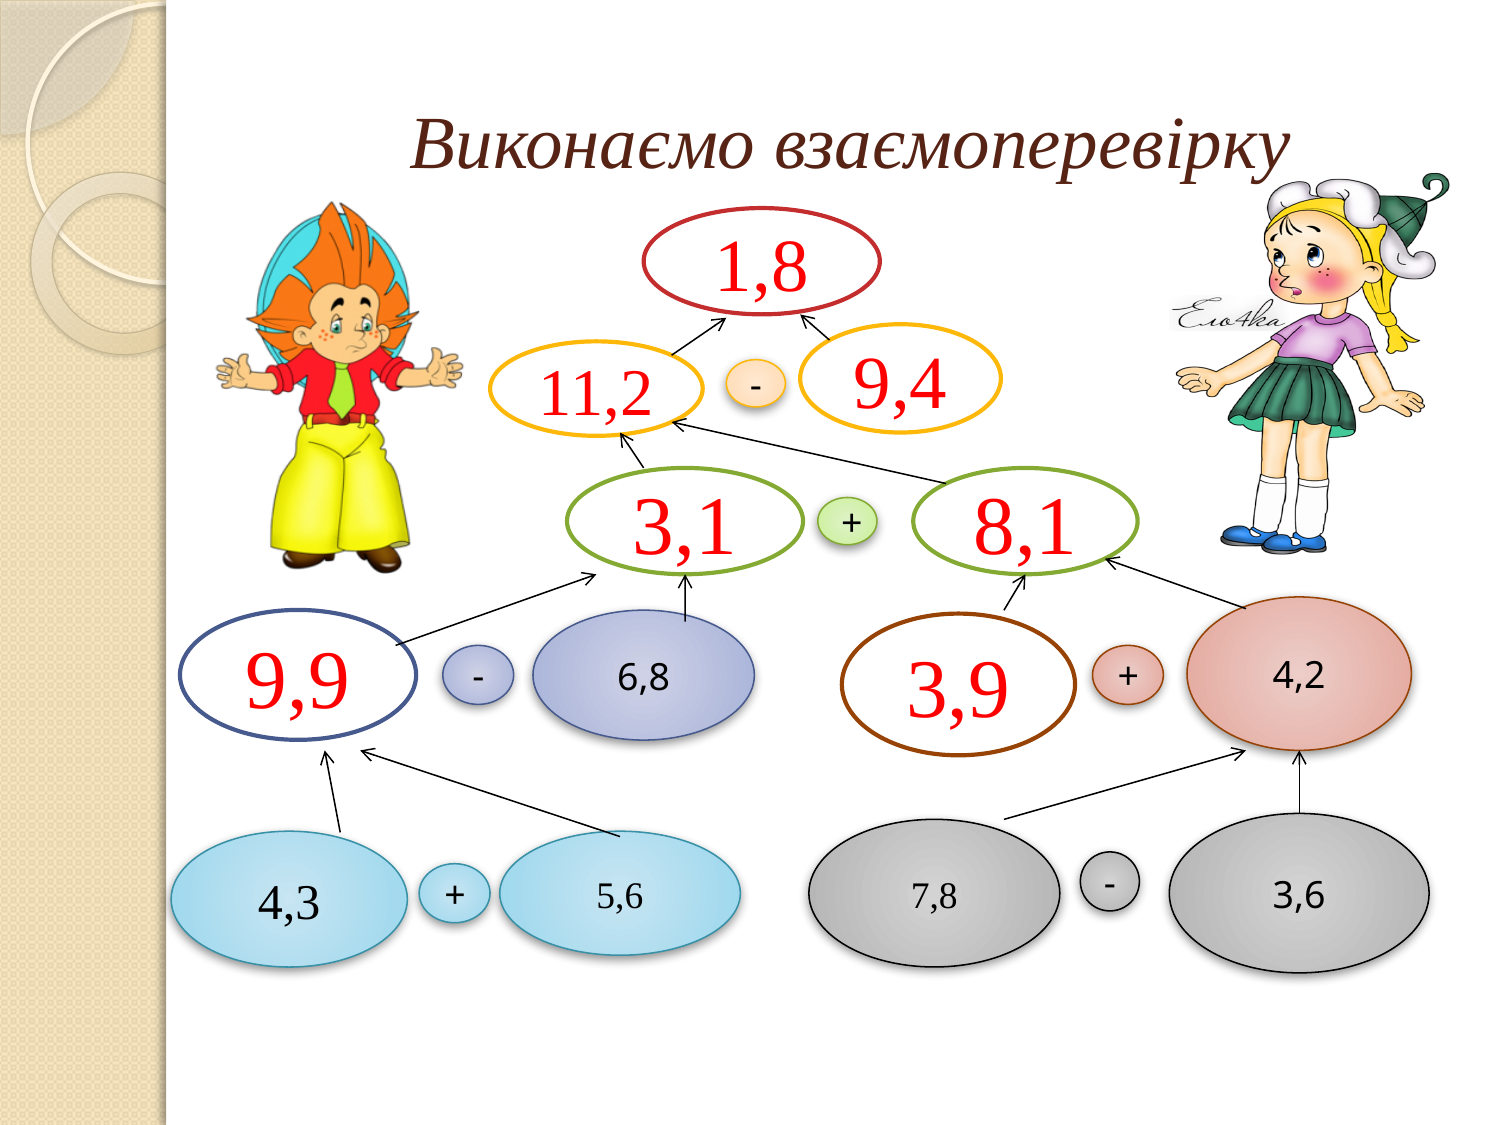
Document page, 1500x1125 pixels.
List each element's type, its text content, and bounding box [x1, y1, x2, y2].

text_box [619, 432, 644, 469]
text_box + [1091, 644, 1165, 706]
picture [1169, 168, 1464, 564]
text_box + [418, 862, 491, 924]
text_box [1003, 573, 1026, 611]
text_box 11,2 [488, 339, 705, 438]
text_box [1003, 750, 1247, 820]
text_box 9,9 [177, 607, 419, 742]
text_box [671, 421, 947, 484]
text_box 7,8 [808, 818, 1061, 968]
text_box 1,8 [641, 205, 882, 317]
text_box 3,6 [1168, 812, 1430, 974]
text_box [359, 750, 621, 837]
text_box 4,2 [1186, 596, 1413, 752]
text_box - [725, 358, 787, 408]
text_box 8,1 [911, 465, 1140, 577]
text_box - [442, 656, 515, 706]
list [206, 192, 474, 575]
text_box - [1079, 851, 1141, 912]
text_box + [817, 496, 878, 546]
text_box 9,4 [798, 322, 1004, 427]
text_box 4,3 [170, 830, 409, 968]
text_box 3,1 [564, 466, 806, 577]
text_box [324, 750, 341, 833]
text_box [799, 314, 830, 341]
text_box 6,8 [532, 609, 756, 741]
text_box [1104, 558, 1247, 609]
text_box 3,9 [839, 611, 1078, 758]
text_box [395, 573, 597, 646]
title Виконаємо взаємоперевірку [235, 45, 1466, 233]
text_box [671, 317, 727, 356]
text_box 5,6 [498, 830, 742, 956]
